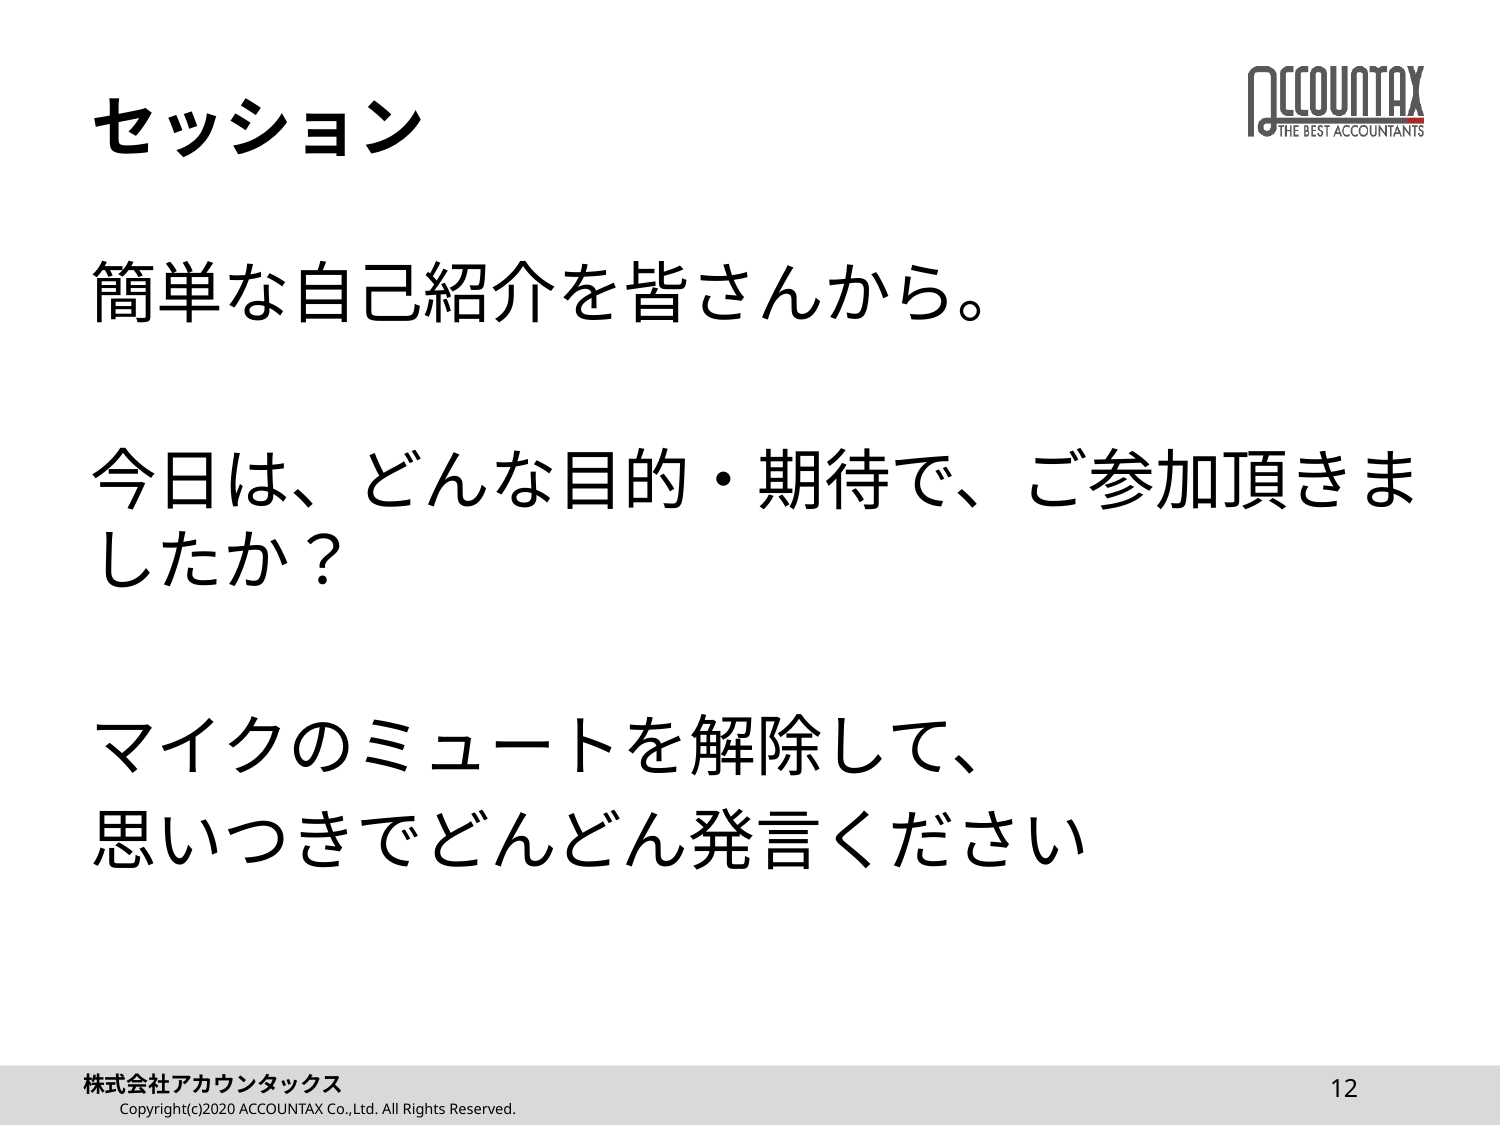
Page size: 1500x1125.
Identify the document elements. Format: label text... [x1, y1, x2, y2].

slide_number 12 [1266, 1064, 1422, 1118]
list 簡単な自己紹介を皆さんから。 今日は、どんな目的・期待で、ご参加頂きましたか？ マイクのミュートを解除して、 思いつきでどんどん発言ください [75, 243, 1500, 986]
title セッション [76, 31, 1267, 219]
picture [1267, 66, 1424, 137]
